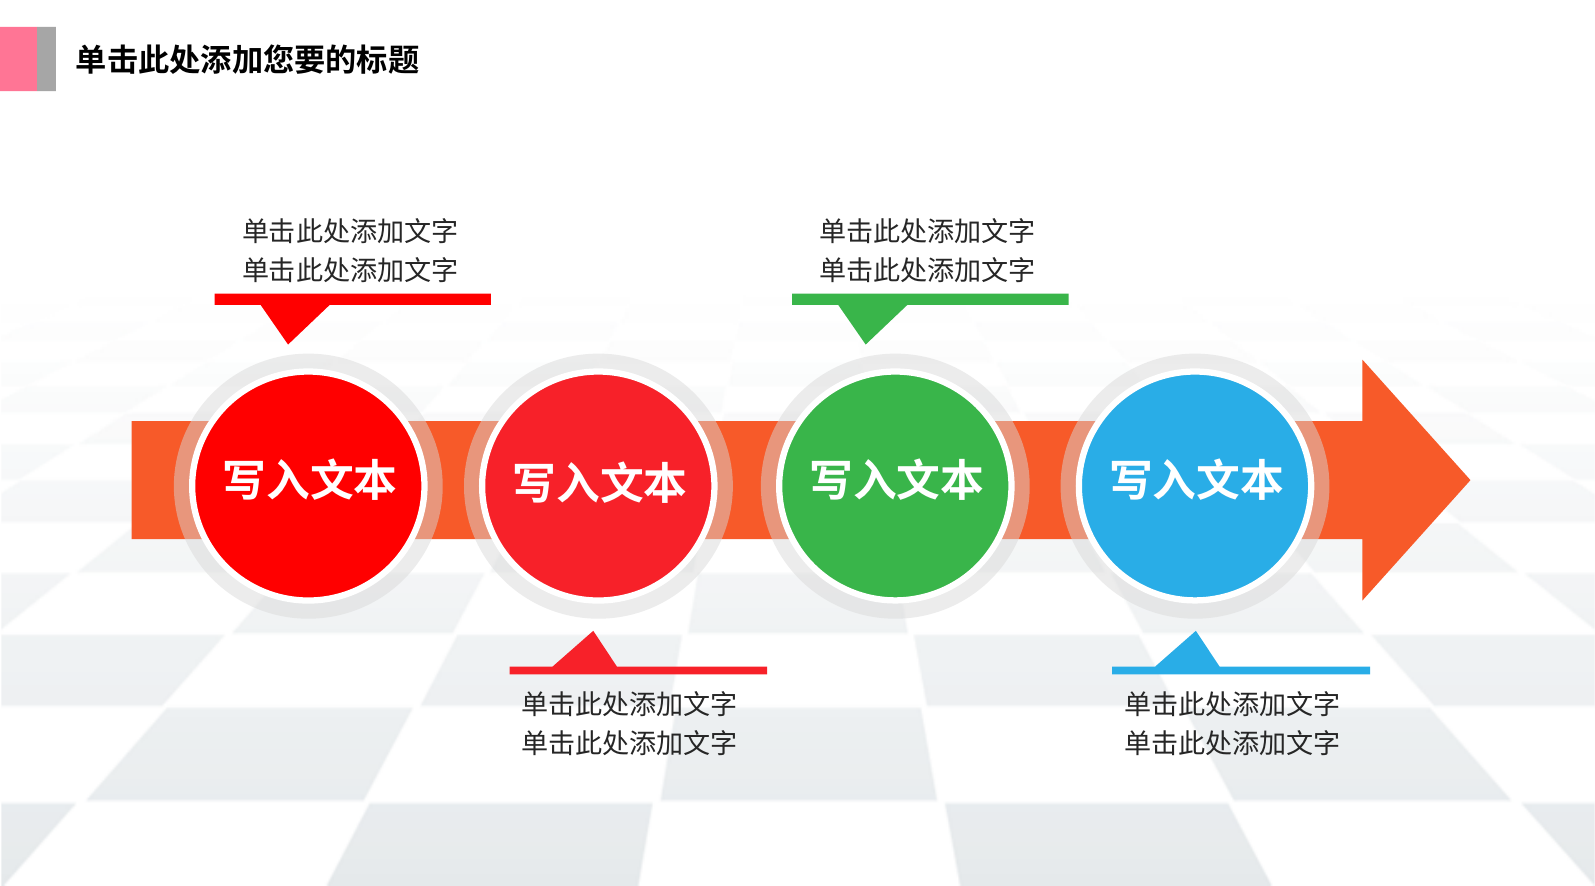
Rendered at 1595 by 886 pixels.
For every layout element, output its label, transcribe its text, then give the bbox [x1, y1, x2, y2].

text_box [748, 353, 1046, 619]
text_box [131, 421, 156, 540]
picture [0, 0, 1595, 886]
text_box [459, 353, 747, 619]
text_box 单击此处添加文字 单击此处添加文字 [505, 673, 764, 767]
text_box [1110, 628, 1373, 677]
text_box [161, 353, 459, 619]
text_box [790, 291, 1071, 347]
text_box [1047, 353, 1346, 619]
text_box 单击此处添加文字 单击此处添加文字 [226, 200, 484, 294]
text_box [1351, 359, 1471, 601]
text_box 单击此处添加文字 单击此处添加文字 [803, 200, 1062, 294]
text_box [212, 291, 494, 347]
text_box 单击此处添加文字 单击此处添加文字 [1108, 673, 1367, 767]
text_box [507, 628, 770, 677]
